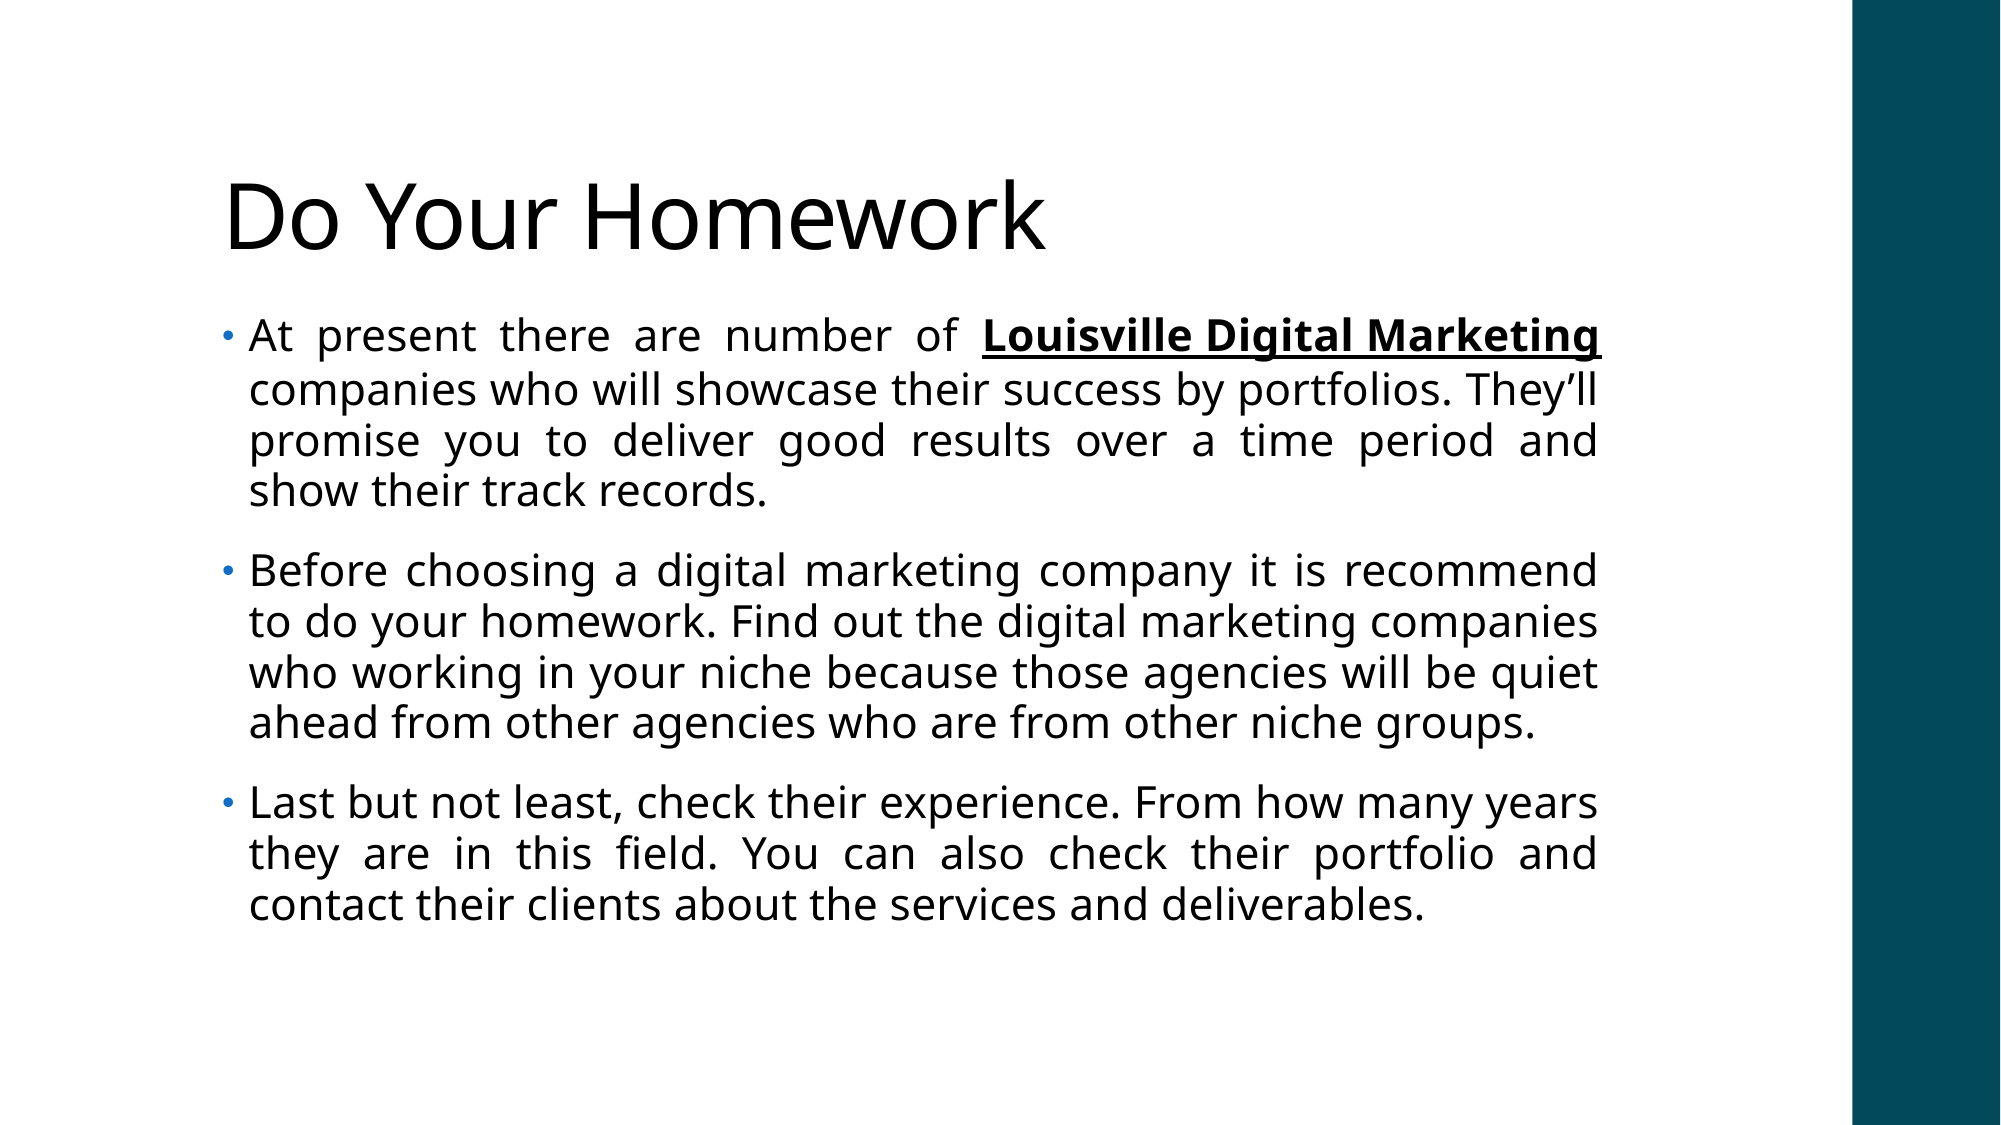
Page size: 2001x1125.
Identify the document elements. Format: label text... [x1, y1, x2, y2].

title Do Your Homework [206, 60, 1797, 278]
list At present there are number of Louisville Digital Marketing companies who will showcase their success by portfolios. They’ll promise you to deliver good results over a time period and show their track records. Before choosing a digital marketing company it is recommend to do your homework. Find out the digital marketing companies who working in your niche because those agencies will be quiet ahead from other agencies who are from other niche groups. Last but not least, check their experience. From how many years they are in this field. You can also check their portfolio and contact their clients about the services and deliverables. [206, 299, 1617, 1014]
